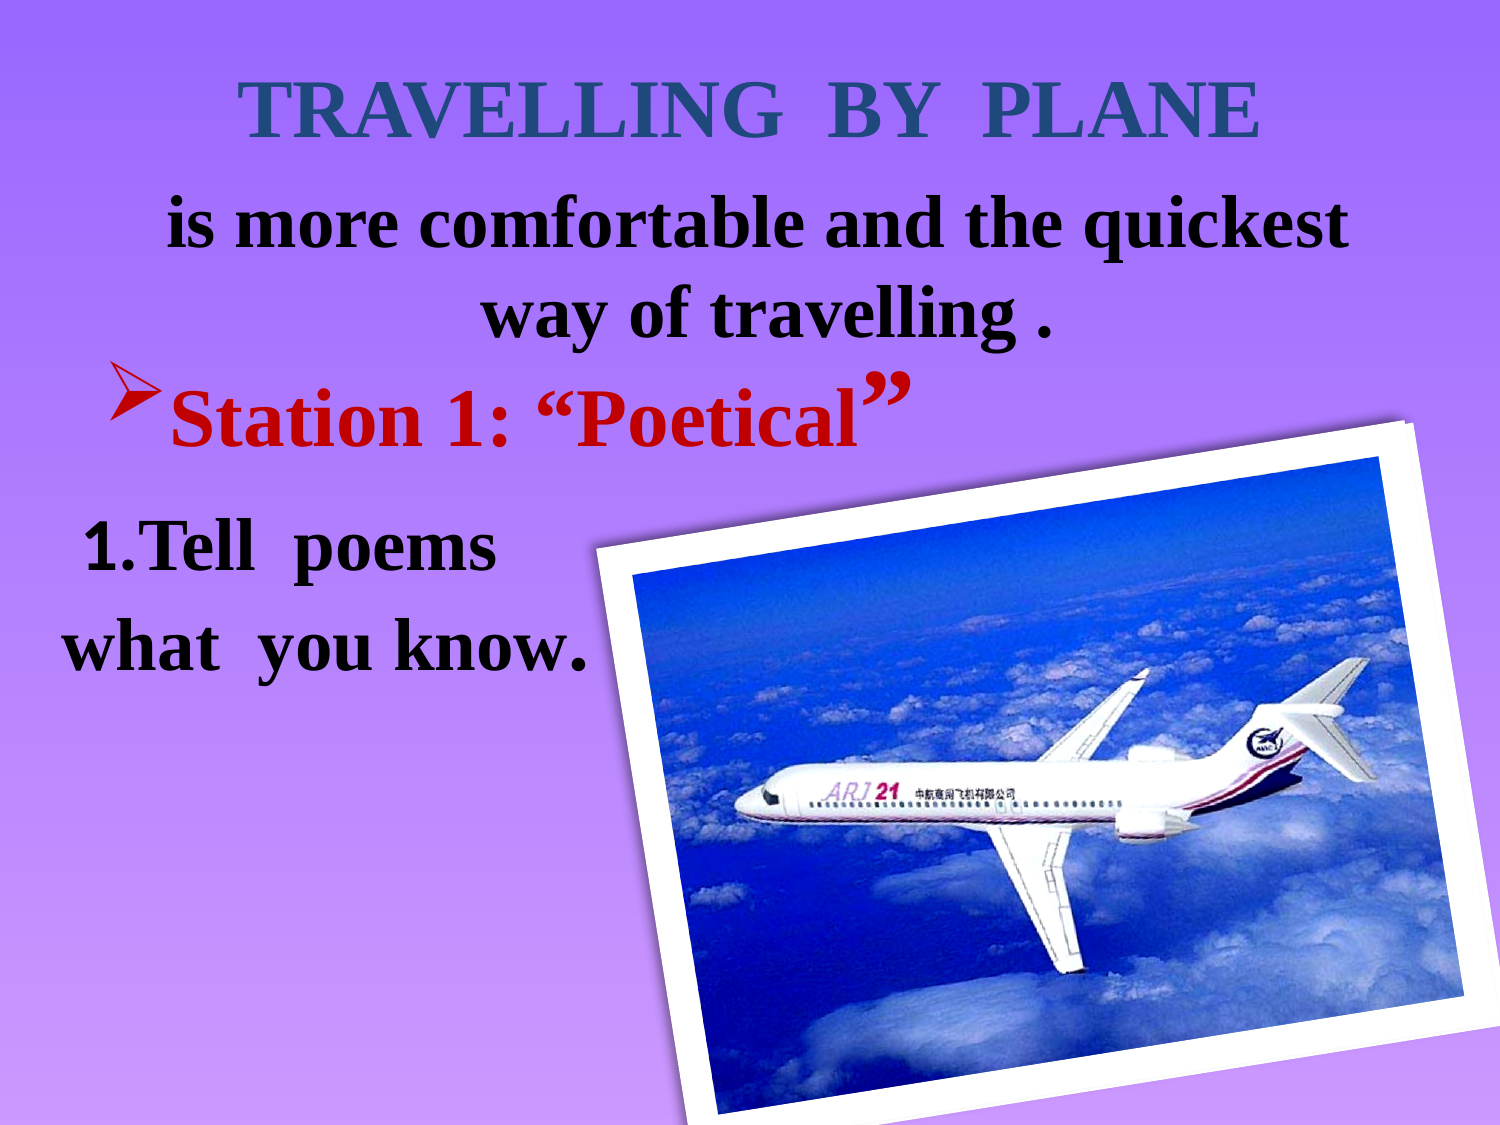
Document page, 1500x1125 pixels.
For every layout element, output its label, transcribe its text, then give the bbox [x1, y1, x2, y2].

picture [633, 457, 1464, 1114]
text_box 1.Tell poems what you know. [46, 479, 644, 695]
text_box travelling by plane [180, 46, 1320, 162]
text_box Station 1: “Poetical” [58, 326, 961, 477]
text_box is more comfortable and the quickest way of travelling . [82, 164, 1454, 360]
